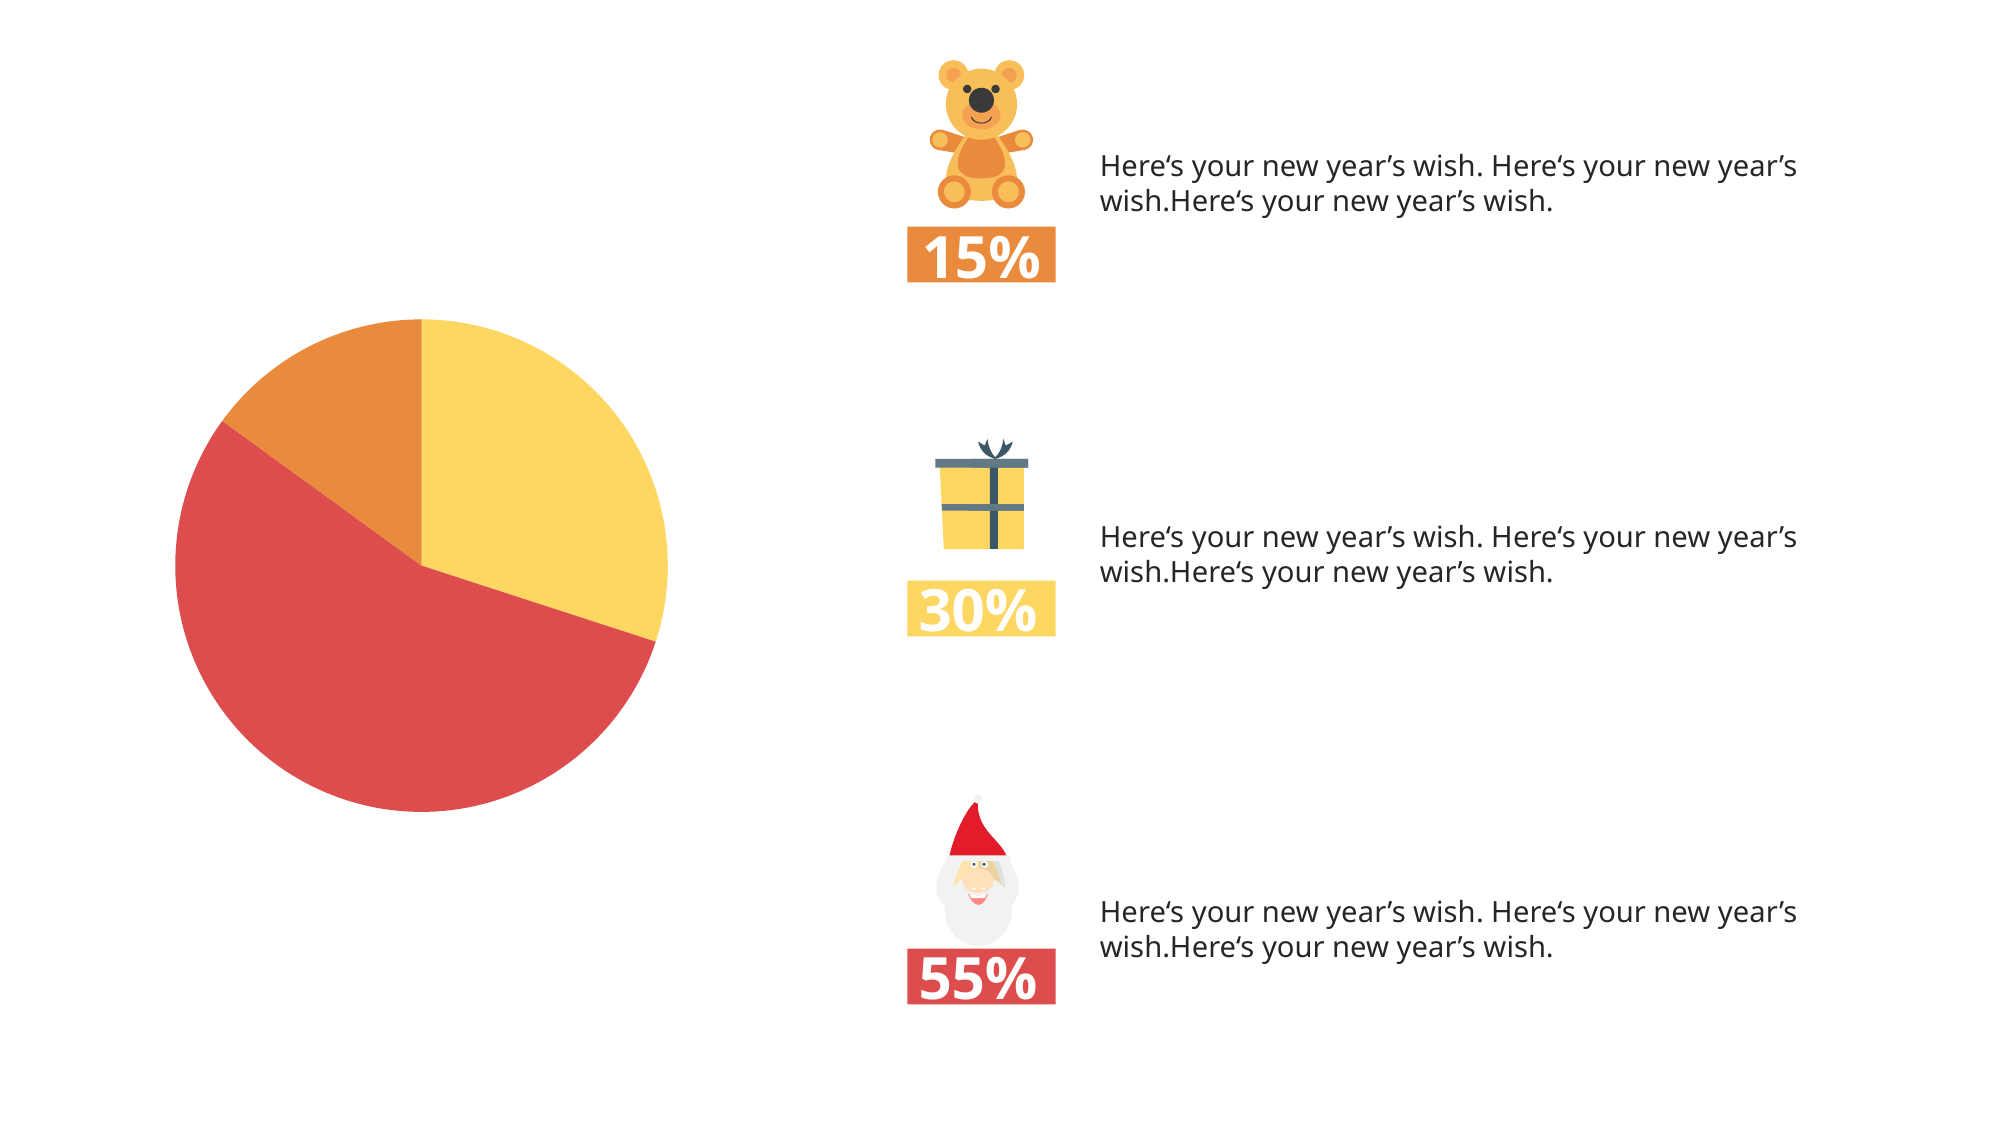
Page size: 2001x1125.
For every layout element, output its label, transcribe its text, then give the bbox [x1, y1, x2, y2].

text_box Here‘s your new year’s wish. Here‘s your new year’s wish.Here‘s your new year’s wish. [1085, 886, 1817, 972]
text_box [1053, 948, 1057, 1006]
text_box Here‘s your new year’s wish. Here‘s your new year’s wish.Here‘s your new year’s wish. [1085, 140, 1817, 225]
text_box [921, 794, 1035, 947]
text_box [911, 60, 1052, 209]
text_box 15% [907, 213, 1056, 298]
chart [0, 309, 850, 823]
text_box 55% [903, 933, 1053, 1019]
text_box Here‘s your new year’s wish. Here‘s your new year’s wish.Here‘s your new year’s wish. [1085, 510, 1817, 596]
text_box 30% [903, 565, 1053, 651]
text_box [935, 438, 1029, 550]
text_box [1053, 580, 1057, 637]
